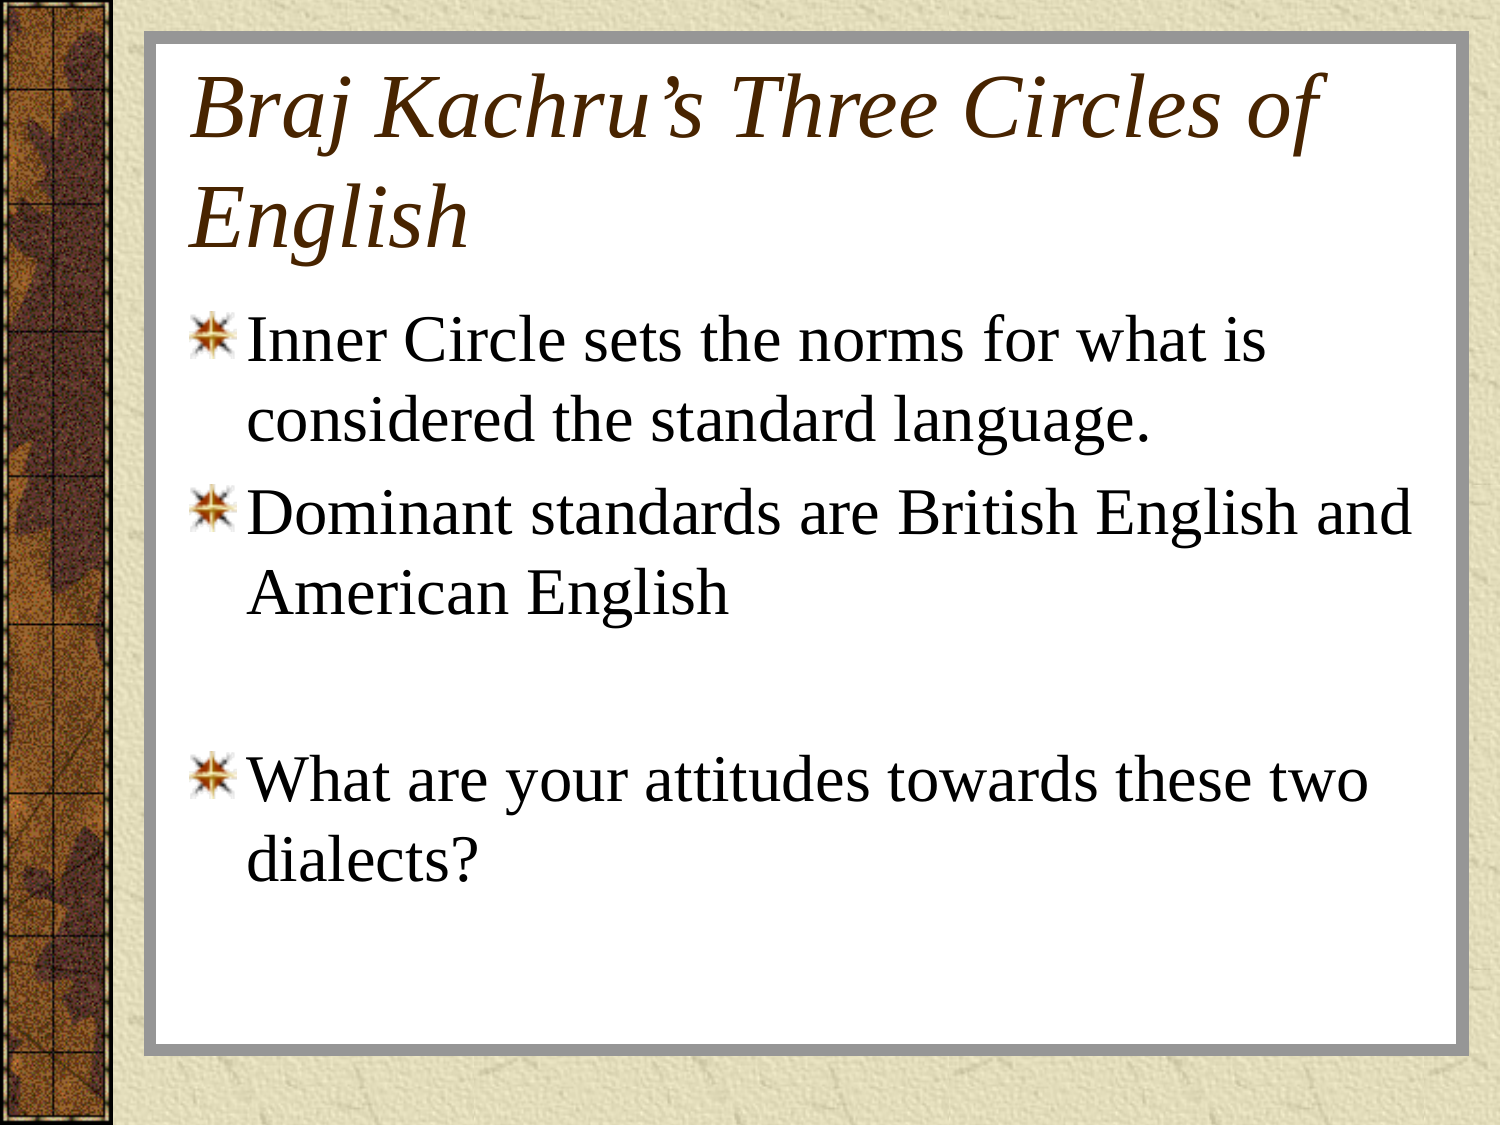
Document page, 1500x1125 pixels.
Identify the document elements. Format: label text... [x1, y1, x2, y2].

title Braj Kachru’s Three Circles of English [174, 62, 1450, 250]
list Inner Circle sets the norms for what is considered the standard language. Dominant standards are British English and American English What are your attitudes towards these two dialects? [174, 287, 1450, 963]
picture [0, 0, 1500, 1125]
